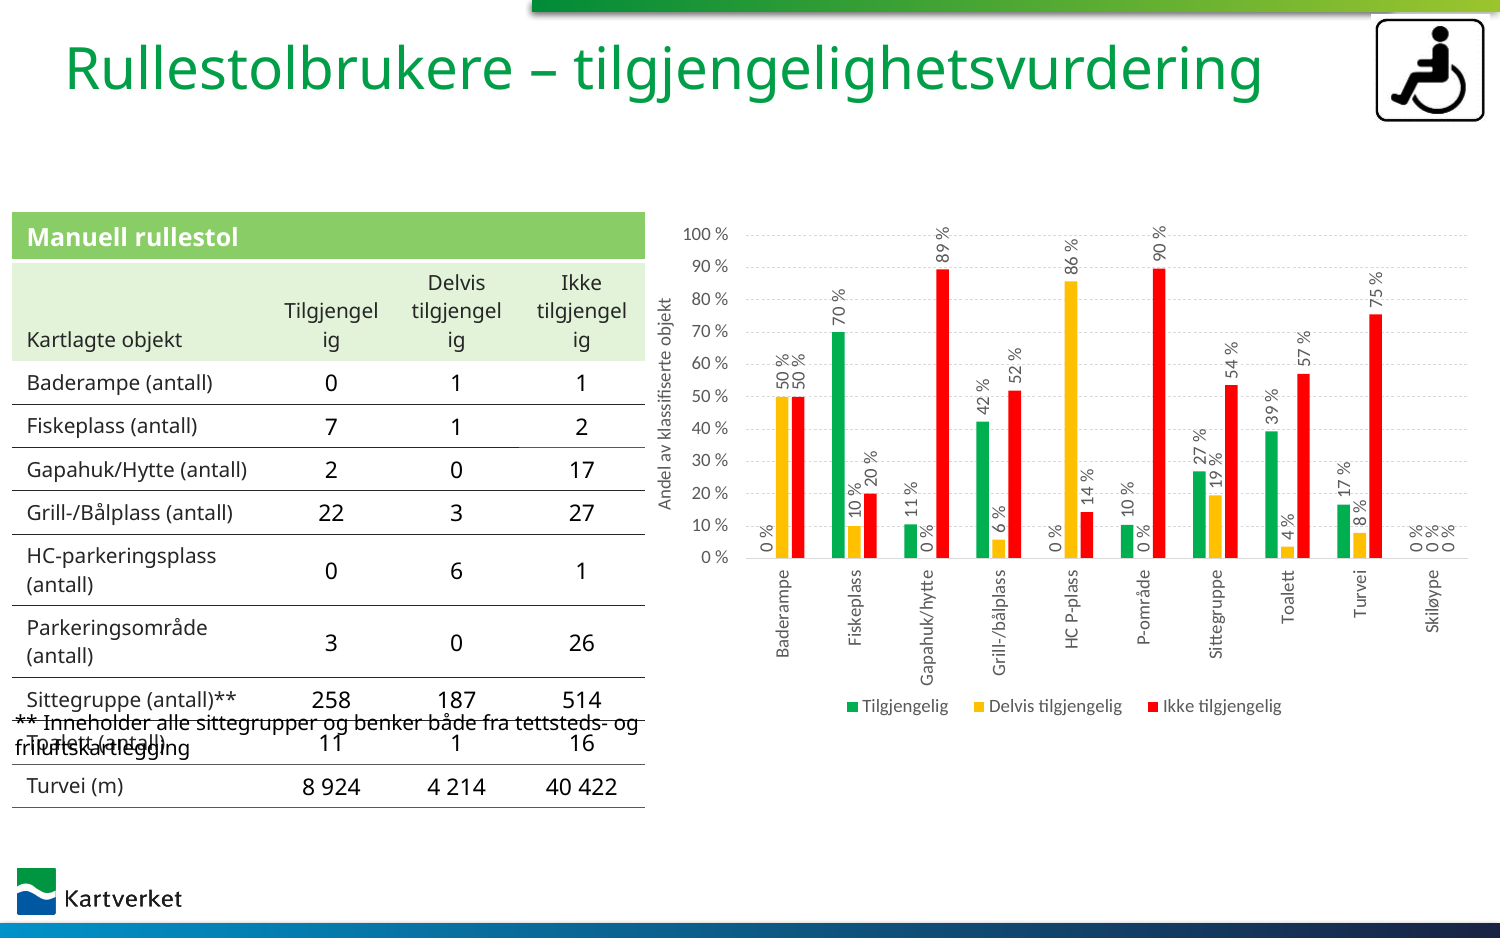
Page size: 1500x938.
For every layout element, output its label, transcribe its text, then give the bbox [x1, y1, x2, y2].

table_cell Parkeringsområde (antall) [12, 606, 269, 677]
table_cell Kartlagte objekt [12, 263, 269, 361]
table_cell 3 [394, 491, 519, 534]
table_cell Grill-/Bålplass (antall) [12, 491, 269, 534]
table_cell 26 [519, 606, 638, 677]
table_cell 187 [394, 678, 519, 702]
table_cell 17 [519, 448, 638, 490]
table_cell 40 422 [519, 768, 645, 807]
table_cell Tilgjengelig [269, 263, 394, 361]
table_cell 22 [269, 491, 394, 534]
table_cell 7 [269, 405, 394, 447]
table_cell Baderampe (antall) [12, 361, 269, 404]
table_cell 1 [394, 405, 519, 447]
table_cell 0 [269, 535, 394, 605]
table_cell Ikke tilgjengelig [519, 263, 638, 361]
table_cell 0 [269, 361, 394, 404]
table_cell HC-parkeringsplass (antall) [12, 535, 269, 605]
table_cell 2 [519, 405, 638, 447]
table_header Manuell rullestol [12, 212, 645, 259]
table_cell Fiskeplass (antall) [12, 405, 269, 447]
table_cell 1 [519, 535, 638, 605]
picture [643, 218, 1480, 728]
table_cell 8 924 [269, 768, 394, 807]
table_cell 27 [519, 491, 638, 534]
picture [1371, 13, 1491, 127]
table_cell 0 [394, 448, 519, 490]
table_cell Delvis tilgjengelig [394, 263, 519, 361]
table_cell 258 [269, 678, 394, 702]
text_box Rullestolbrukere – tilgjengelighetsvurdering [49, 12, 1372, 109]
table_cell Sittegruppe (antall)** [12, 678, 269, 702]
table_cell Gapahuk/Hytte (antall) [12, 448, 269, 490]
table_cell 2 [269, 448, 394, 490]
table_cell Turvei (m) [12, 768, 269, 807]
table_cell 0 [394, 606, 519, 677]
table_cell 6 [394, 535, 519, 605]
text_box ** Inneholder alle sittegrupper og benker både fra tettsteds- og friluftskartlegging [0, 702, 745, 768]
table_cell 514 [519, 678, 638, 702]
table_cell 1 [394, 361, 519, 404]
table_cell 1 [519, 361, 638, 404]
table_cell 3 [269, 606, 394, 677]
table_cell 4 214 [394, 768, 519, 807]
